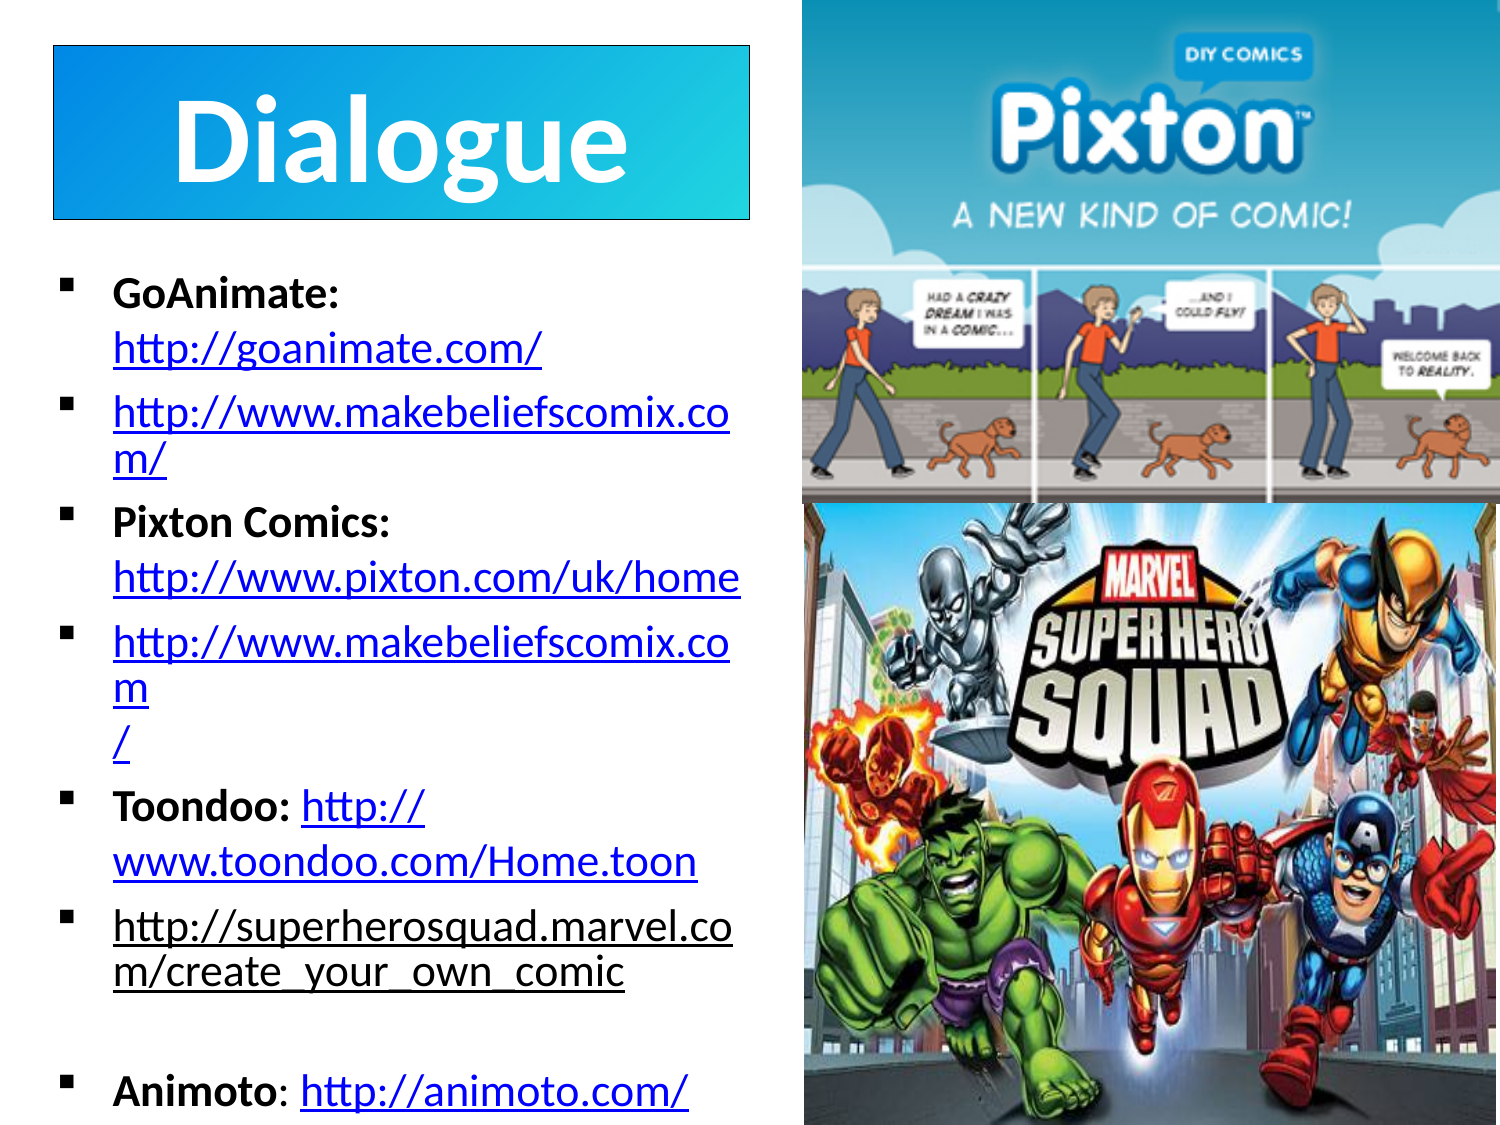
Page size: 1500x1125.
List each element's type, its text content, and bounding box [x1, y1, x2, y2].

list GoAnimate: http://goanimate.com/ http://www.makebeliefscomix.com/ Pixton Comics: http://www.pixton.com/uk/home http://www.makebeliefscomix.com/ Toondoo: http://www.toondoo.com/Home.toon http://superherosquad.marvel.com/create_your_own_comic Animoto: http://animoto.com/ [41, 255, 762, 1106]
title Dialogue [53, 45, 750, 220]
picture [801, 0, 1500, 1125]
